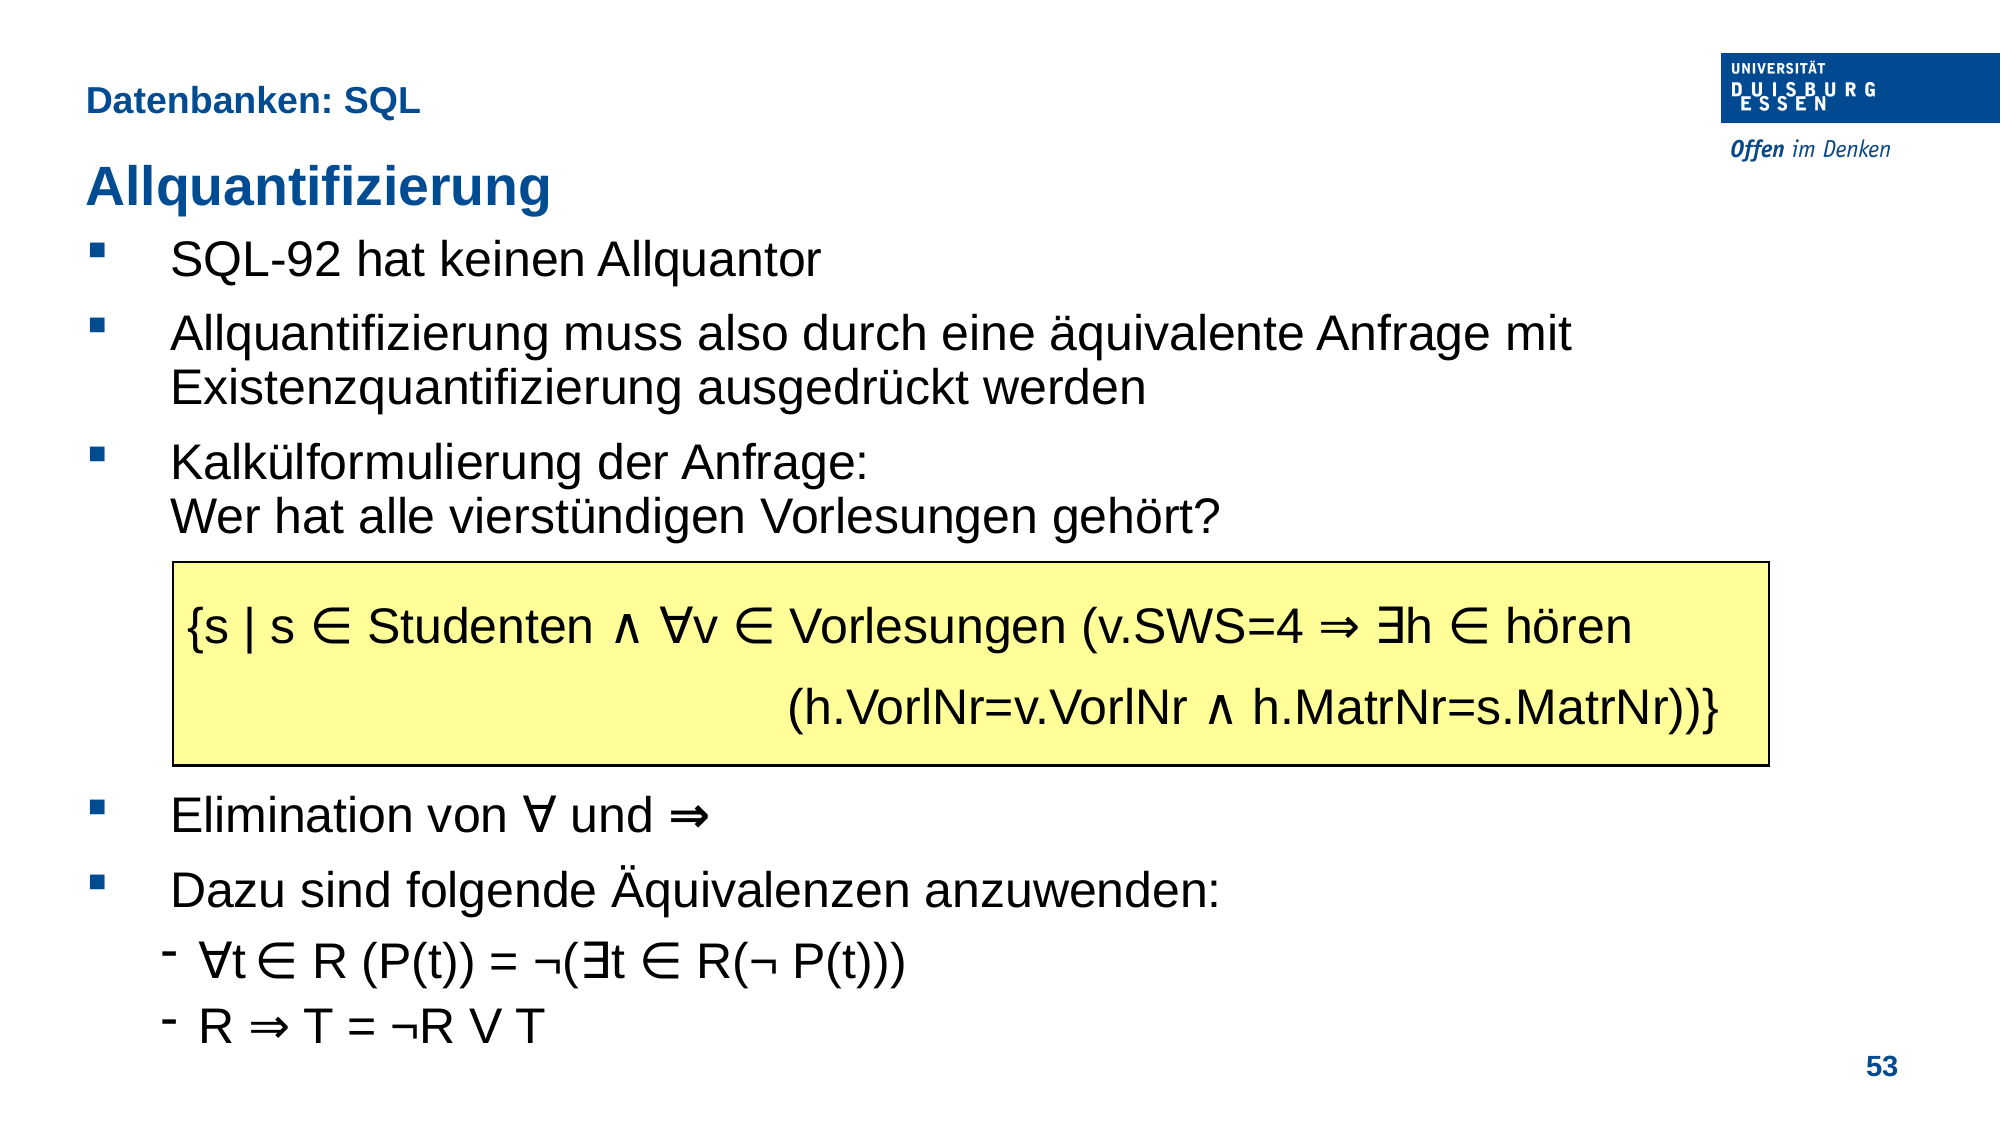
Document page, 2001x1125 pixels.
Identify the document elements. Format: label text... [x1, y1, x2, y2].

picture [1721, 53, 2000, 162]
list Datenbanken: SQL [85, 81, 1696, 122]
slide_number 53 [1677, 1039, 1914, 1081]
text_box {s | s ∈ Studenten ∧ ∀v ∈ Vorlesungen (v.SWS=4 ⇒ ∃h ∈ hören (h.VorlNr=v.VorlNr ∧ h.MatrNr=s.MatrNr))} [172, 561, 1770, 767]
list SQL-92 hat keinen Allquantor Allquantifizierung muss also durch eine äquivalente Anfrage mit Existenzquantifizierung ausgedrückt werden Kalkülformulierung der Anfrage: Wer hat alle vierstündigen Vorlesungen gehört? Elimination von ∀ und ⇒ Dazu sind folgende Äquivalenzen anzuwenden: ∀t ∈ R (P(t)) = ¬(∃t ∈ R(¬ P(t))) R ⇒ T = ¬R V T [85, 225, 1914, 1040]
list Allquantifizierung [85, 150, 1696, 225]
